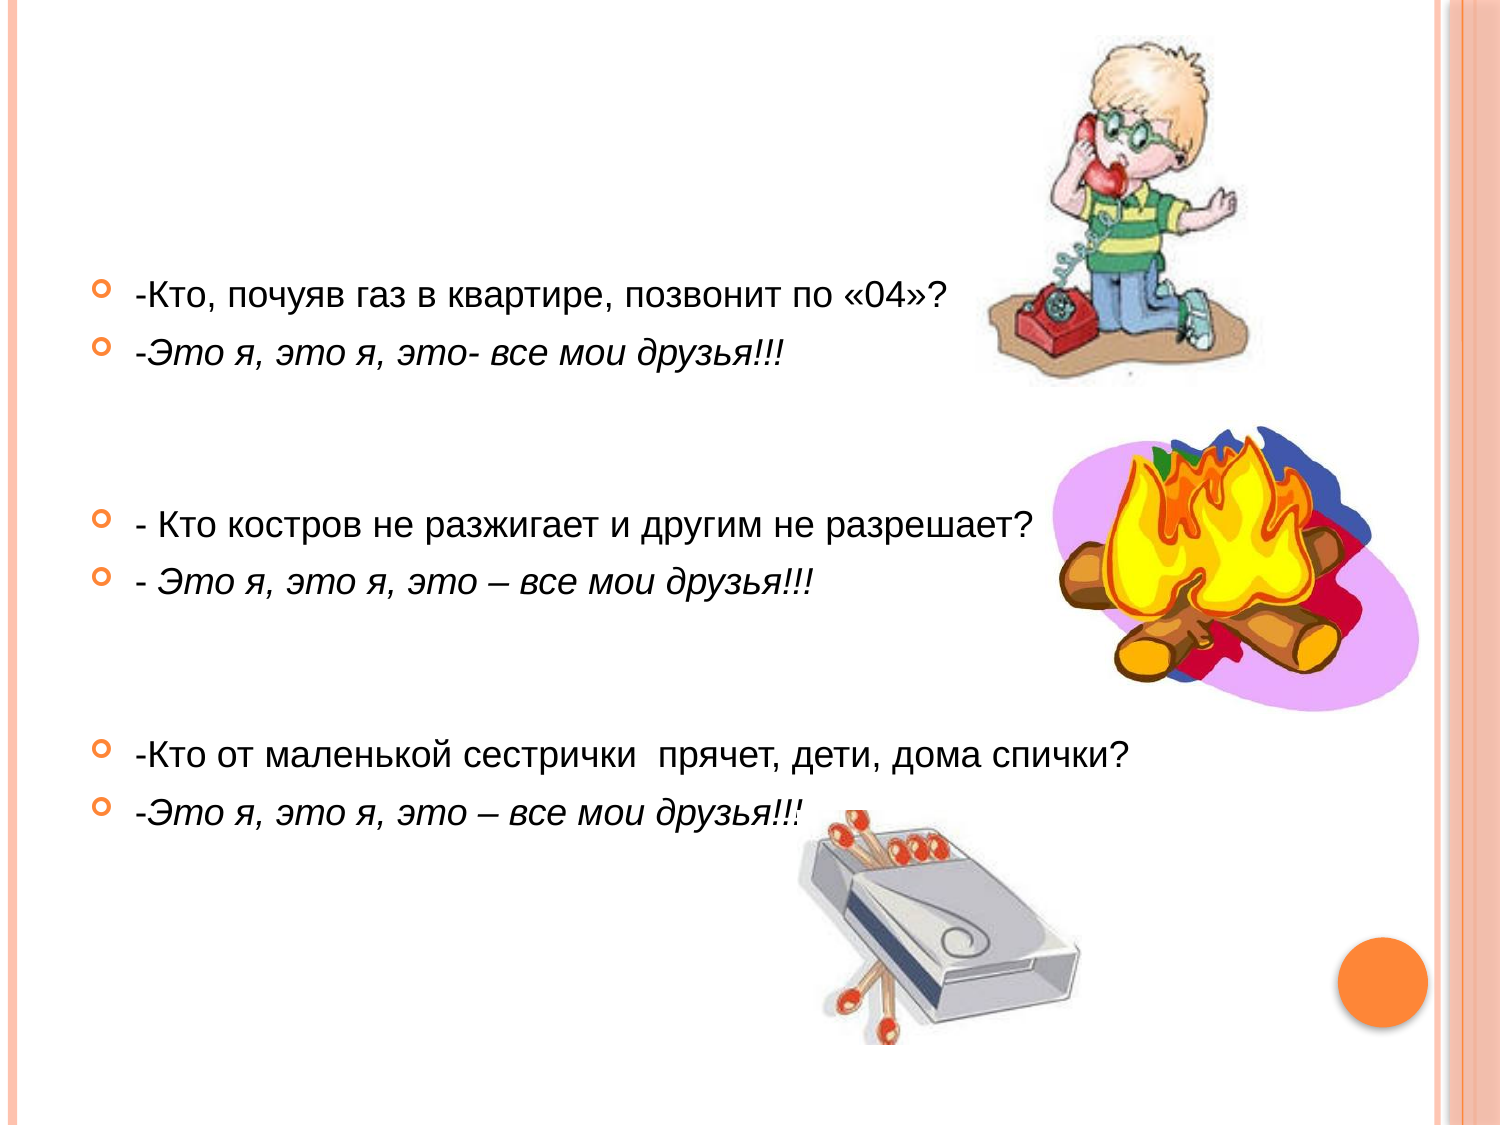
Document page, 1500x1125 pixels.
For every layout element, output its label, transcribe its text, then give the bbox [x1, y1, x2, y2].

picture [1044, 420, 1421, 715]
picture [796, 809, 1083, 1046]
picture [960, 34, 1278, 388]
list -Кто, почуяв газ в квартире, позвонит по «04»? -Это я, это я, это- все мои друзья!!! - Кто костров не разжигает и другим не разрешает? - Это я, это я, это – все мои друзья!!! -Кто от маленькой сестрички прячет, дети, дома спички? -Это я, это я, это – все мои друзья!!! [75, 262, 1300, 1062]
